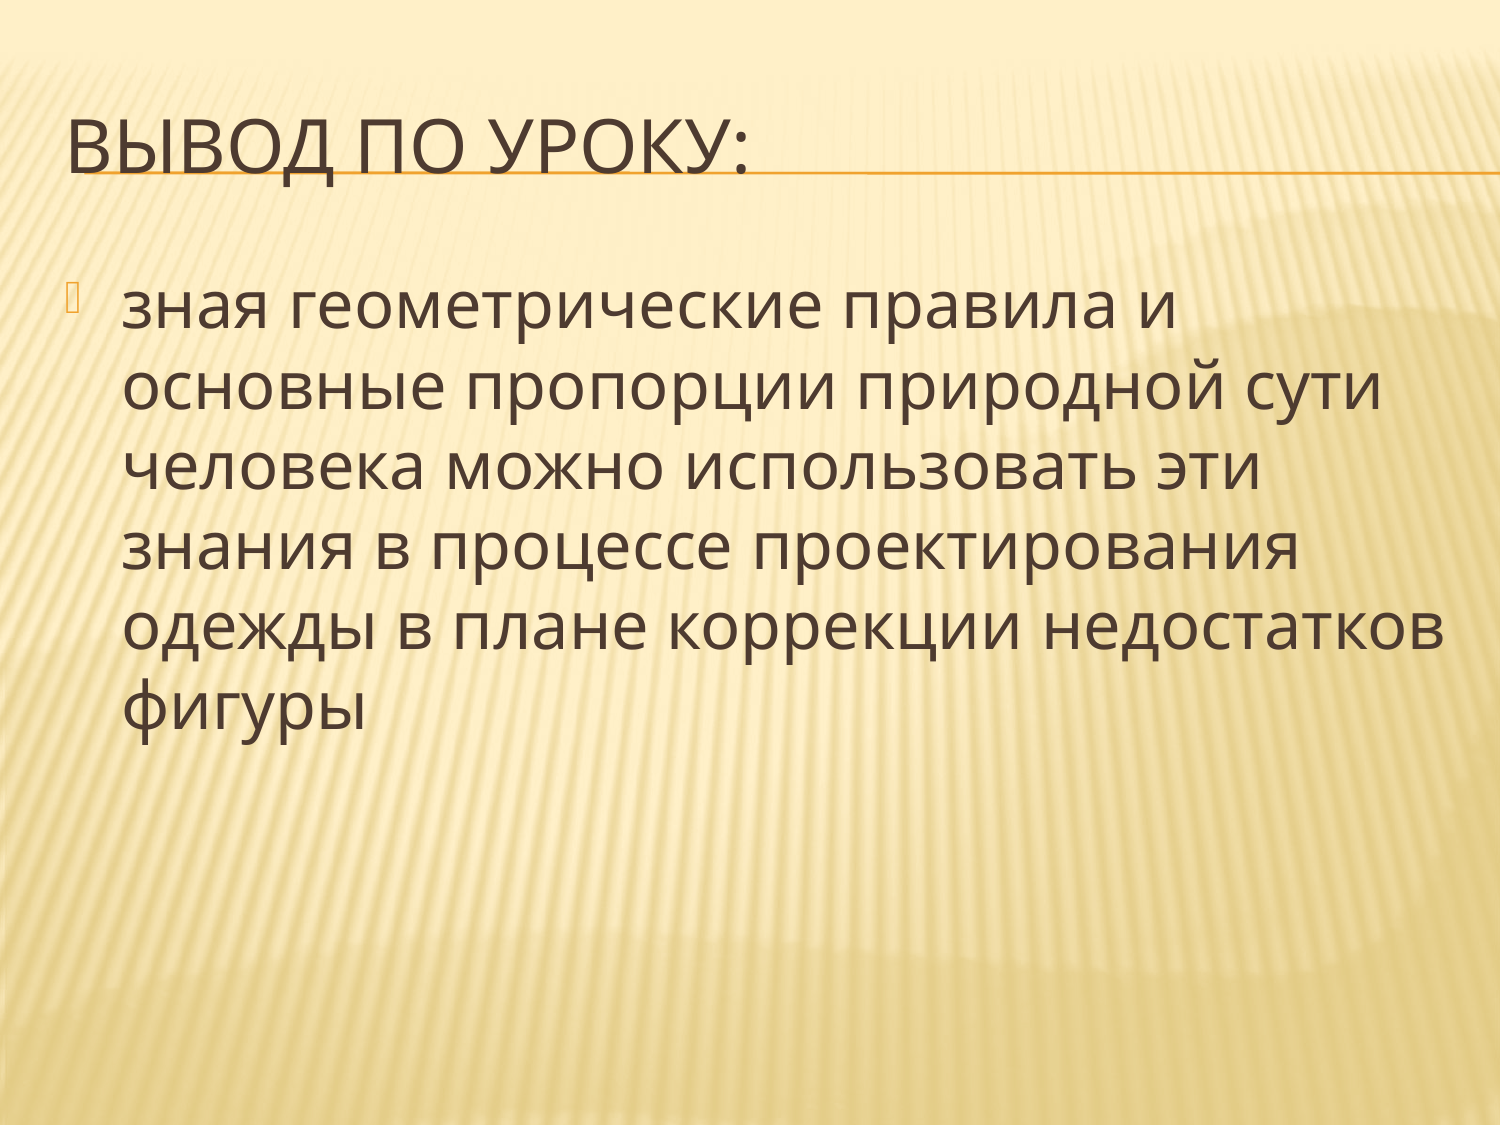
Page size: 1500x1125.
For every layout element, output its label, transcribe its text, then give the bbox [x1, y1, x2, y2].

list зная геометрические правила и основные пропорции природной сути человека можно использовать эти знания в процессе проектирования одежды в плане коррекции недостатков фигуры [50, 254, 1475, 1012]
title Вывод по уроку: [50, 75, 1475, 213]
